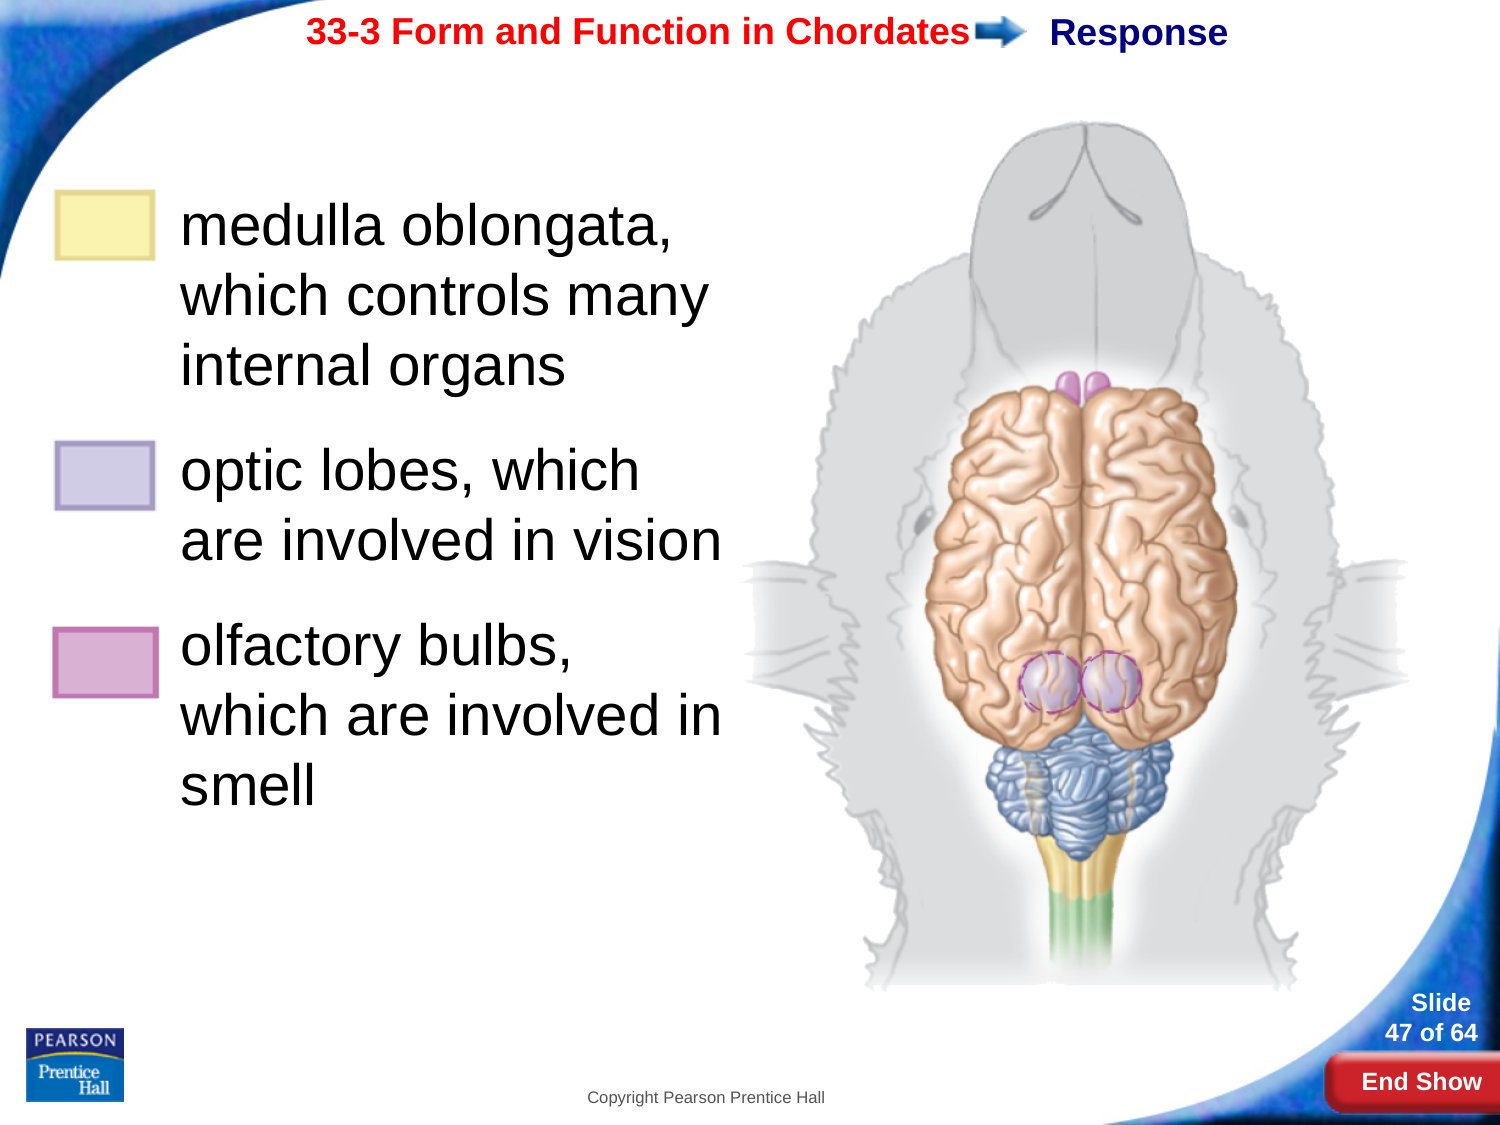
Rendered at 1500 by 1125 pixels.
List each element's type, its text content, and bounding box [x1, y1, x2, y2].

picture [48, 438, 161, 514]
picture [48, 187, 161, 264]
footer Copyright Pearson Prentice Hall [751, 1078, 945, 1105]
picture [48, 621, 166, 705]
title Response [1034, 0, 1500, 76]
list medulla oblongata, which controls many internal organs optic lobes, which are involved in vision olfactory bulbs, which are involved in smell [44, 179, 751, 1125]
picture [0, 0, 1500, 1125]
